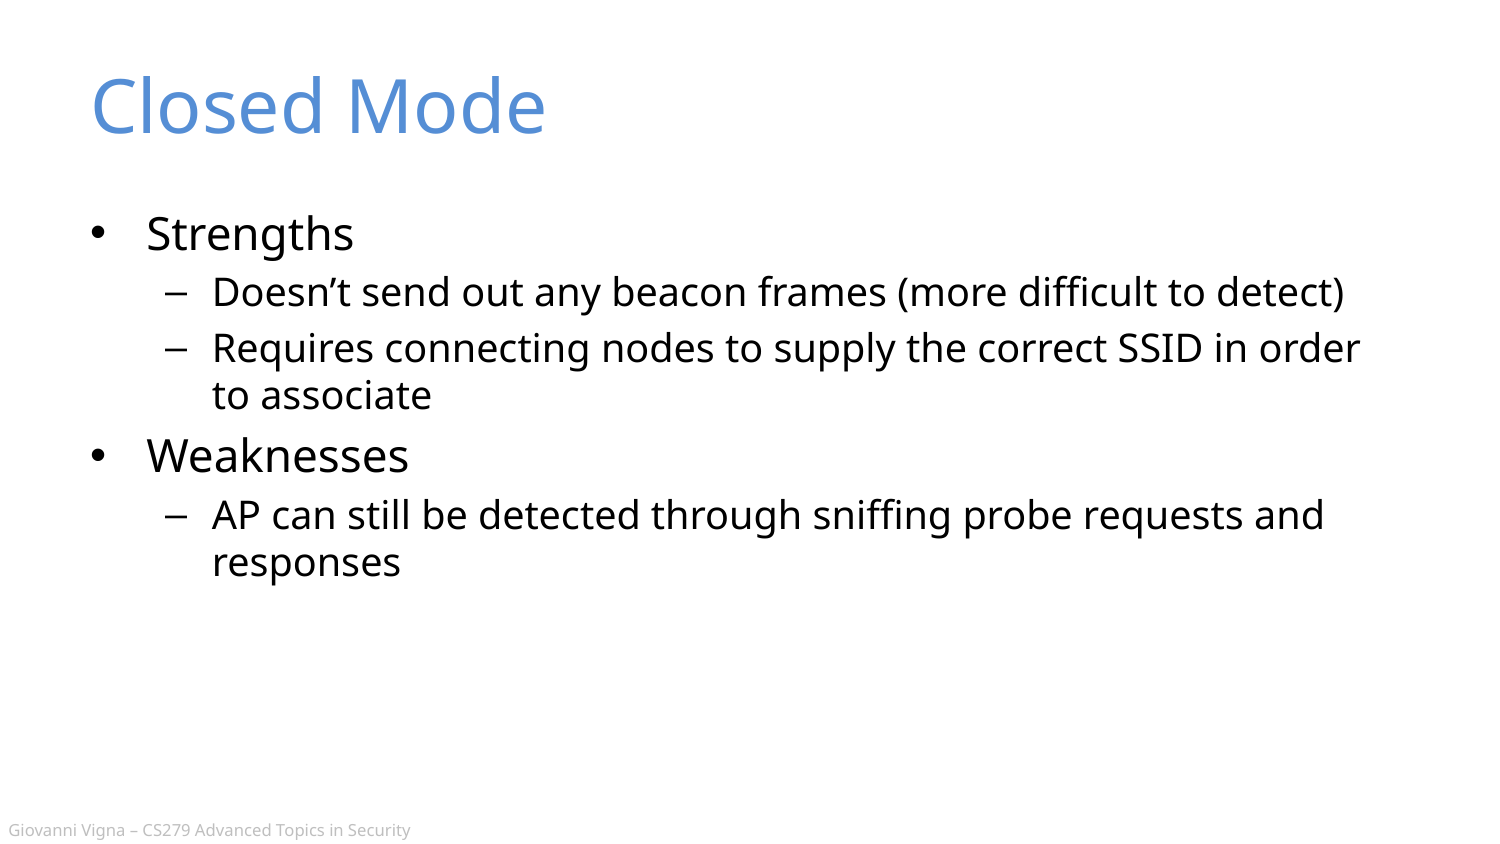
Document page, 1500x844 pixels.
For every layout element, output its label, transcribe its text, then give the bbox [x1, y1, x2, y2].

list Strengths Doesn’t send out any beacon frames (more difficult to detect) Requires connecting nodes to supply the correct SSID in order to associate Weaknesses AP can still be detected through sniffing probe requests and responses [75, 196, 1425, 813]
title Closed Mode [75, 33, 1425, 175]
